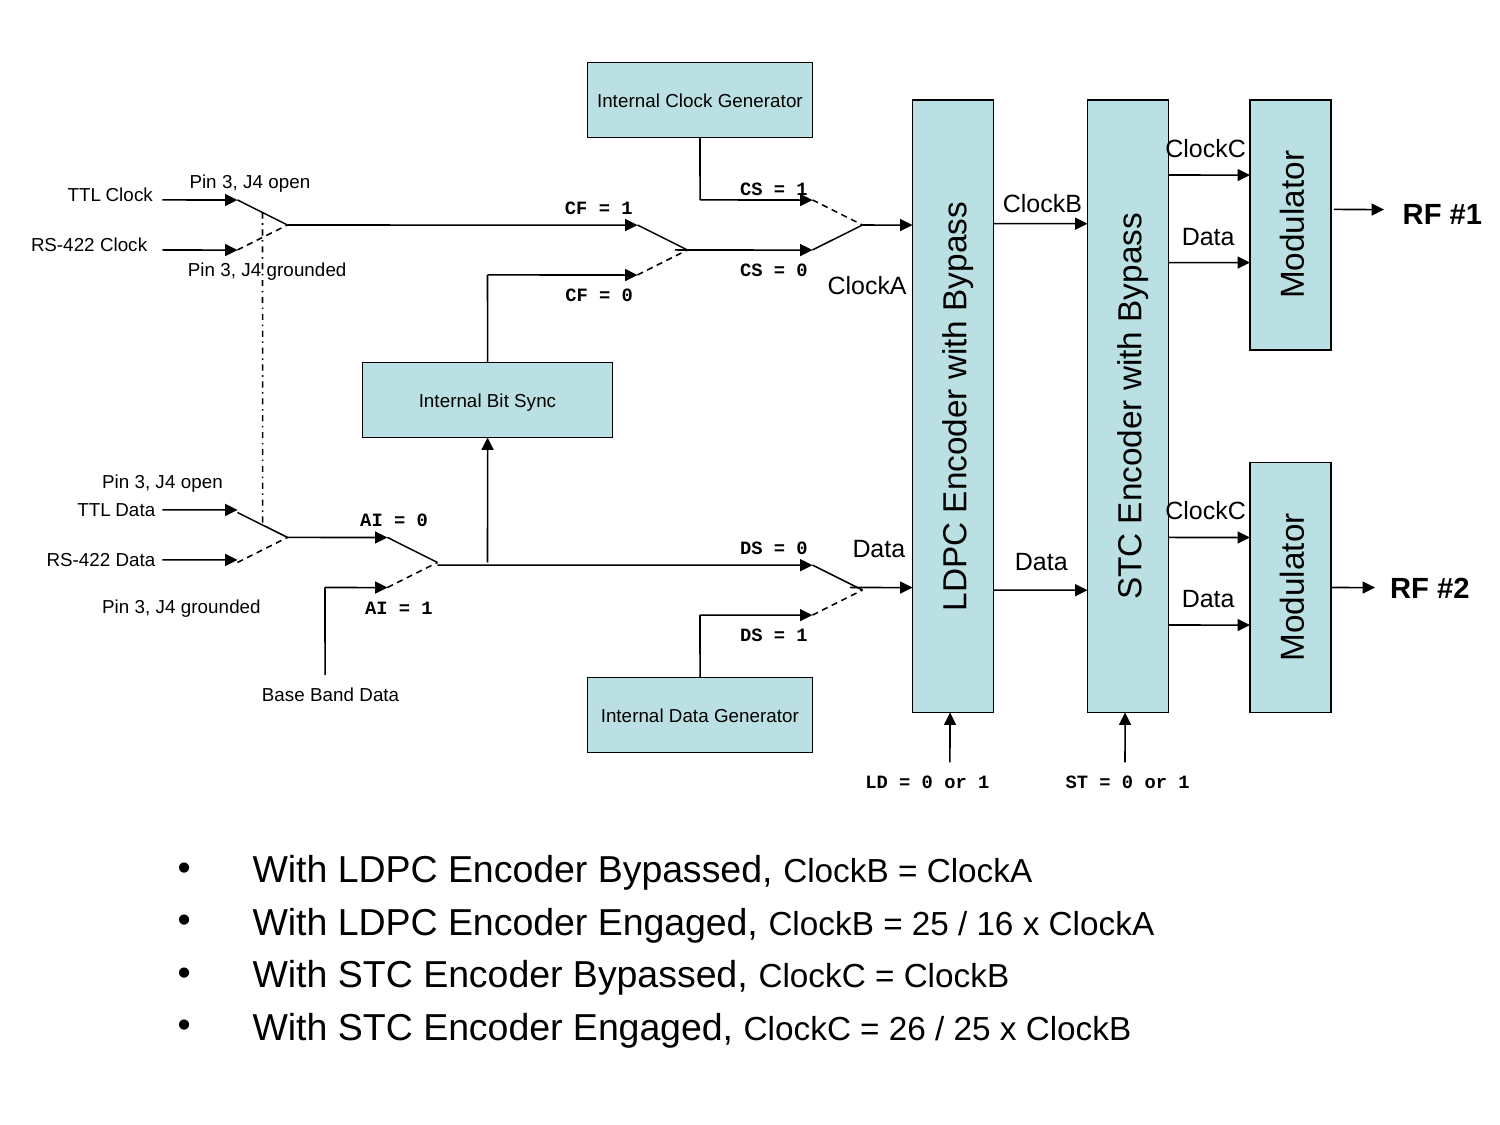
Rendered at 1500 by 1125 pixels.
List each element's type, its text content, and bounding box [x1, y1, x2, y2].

text_box ClockB [994, 179, 1087, 225]
text_box Data [999, 537, 1084, 583]
text_box ST = 0 or 1 [1050, 762, 1205, 800]
text_box [1169, 170, 1250, 182]
text_box ClockC [1150, 487, 1262, 533]
text_box TTL Data [62, 490, 171, 528]
text_box [1169, 258, 1250, 269]
text_box Base Band Data [246, 675, 414, 713]
text_box DS = 0 [724, 528, 823, 566]
text_box Pin 3, J4 grounded [86, 587, 276, 625]
text_box Data [1166, 212, 1250, 258]
text_box Pin 3, J4 open [87, 462, 238, 500]
text_box [699, 193, 812, 207]
text_box Data [1166, 575, 1250, 620]
text_box LDPC Encoder with Bypass [912, 100, 994, 713]
text_box [162, 553, 238, 567]
text_box [288, 531, 387, 544]
text_box [162, 503, 238, 517]
text_box TTL Clock [52, 174, 174, 213]
text_box [1075, 225, 1085, 230]
text_box RS-422 Data [31, 540, 171, 578]
text_box [688, 243, 813, 257]
text_box Internal Bit Sync [362, 362, 613, 438]
text_box [488, 268, 638, 282]
text_box CF = 0 [550, 275, 649, 313]
text_box [174, 200, 237, 207]
text_box Modulator [1249, 100, 1332, 351]
text_box DS = 1 [724, 615, 823, 654]
text_box ClockA [812, 262, 923, 308]
text_box STC Encoder with Bypass [1087, 100, 1169, 713]
text_box Internal Clock Generator [587, 62, 813, 138]
text_box Data [837, 525, 912, 570]
subtitle With LDPC Encoder Bypassed, ClockB = ClockA With LDPC Encoder Engaged, ClockB = 25 / 16 x ClockA With STC Encoder Bypassed, ClockC = ClockB With STC Encoder Engaged, ClockC = 26 / 25 x ClockB [162, 837, 1313, 1091]
text_box [943, 712, 957, 763]
text_box Pin 3, J4 grounded [172, 249, 362, 288]
text_box [481, 437, 494, 563]
text_box CS = 1 [724, 169, 823, 207]
text_box AI = 0 [345, 500, 443, 538]
text_box [849, 581, 913, 594]
text_box [288, 218, 637, 232]
text_box AI = 1 [349, 588, 448, 626]
text_box Pin 3, J4 open [174, 162, 326, 200]
text_box [162, 243, 238, 257]
text_box [1332, 581, 1375, 594]
text_box [324, 581, 387, 594]
text_box [1169, 620, 1250, 632]
text_box Internal Data Generator [587, 677, 813, 753]
text_box CS = 0 [724, 250, 823, 288]
text_box RF #2 [1375, 561, 1485, 612]
text_box Modulator [1249, 462, 1332, 713]
text_box CF = 1 [549, 188, 648, 226]
text_box RS-422 Clock [15, 224, 163, 263]
text_box [1118, 712, 1132, 763]
text_box ClockC [1150, 125, 1262, 170]
text_box [994, 583, 1087, 597]
text_box LD = 0 or 1 [850, 762, 1005, 800]
text_box RF #1 [1387, 187, 1498, 238]
text_box [437, 558, 813, 572]
text_box [1333, 203, 1384, 216]
text_box [862, 218, 913, 232]
text_box [1169, 533, 1250, 544]
text_box [699, 608, 813, 622]
